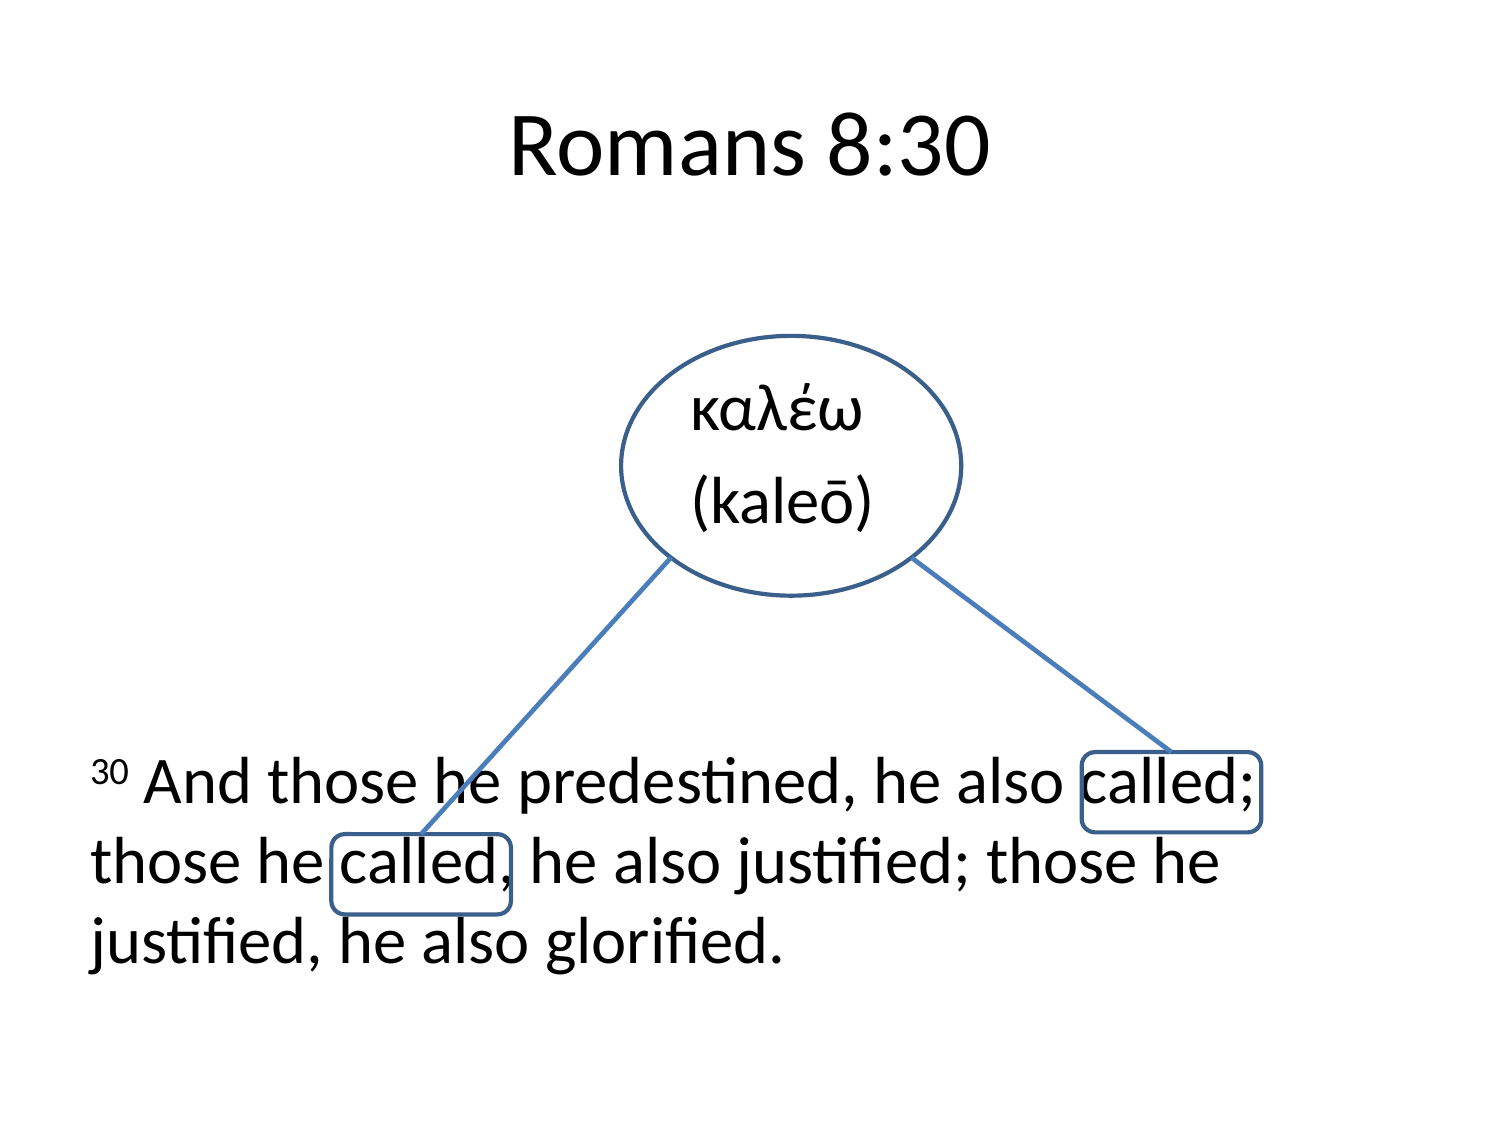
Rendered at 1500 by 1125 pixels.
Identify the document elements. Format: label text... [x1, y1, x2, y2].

title Romans 8:30 [75, 45, 1425, 233]
text_box [1079, 750, 1264, 835]
text_box [329, 831, 514, 917]
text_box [911, 557, 1172, 753]
text_box [618, 333, 964, 598]
list καλέω (kaleō) 30 And those he predestined, he also called; those he called, he also justified; those he justified, he also glorified. [75, 262, 1425, 1005]
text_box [420, 557, 672, 835]
